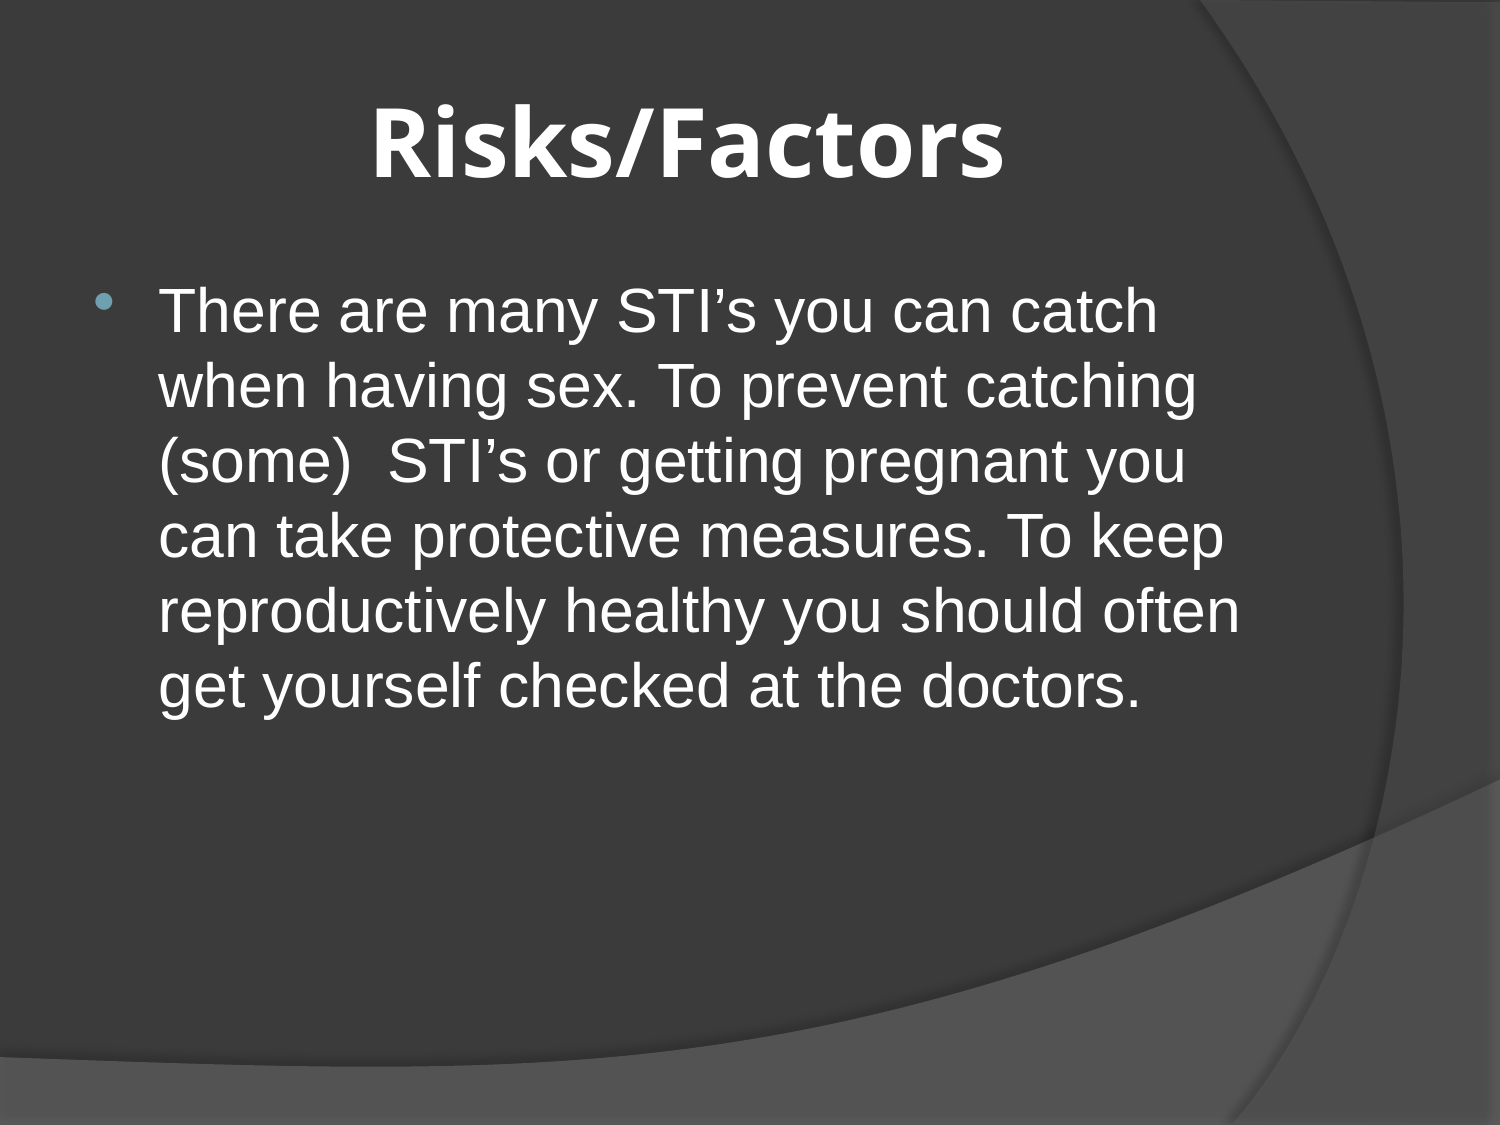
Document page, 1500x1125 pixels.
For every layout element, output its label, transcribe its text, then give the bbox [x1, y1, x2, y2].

list There are many STI’s you can catch when having sex. To prevent catching (some) STI’s or getting pregnant you can take protective measures. To keep reproductively healthy you should often get yourself checked at the doctors. [75, 262, 1300, 1005]
title Risks/Factors [75, 45, 1300, 233]
